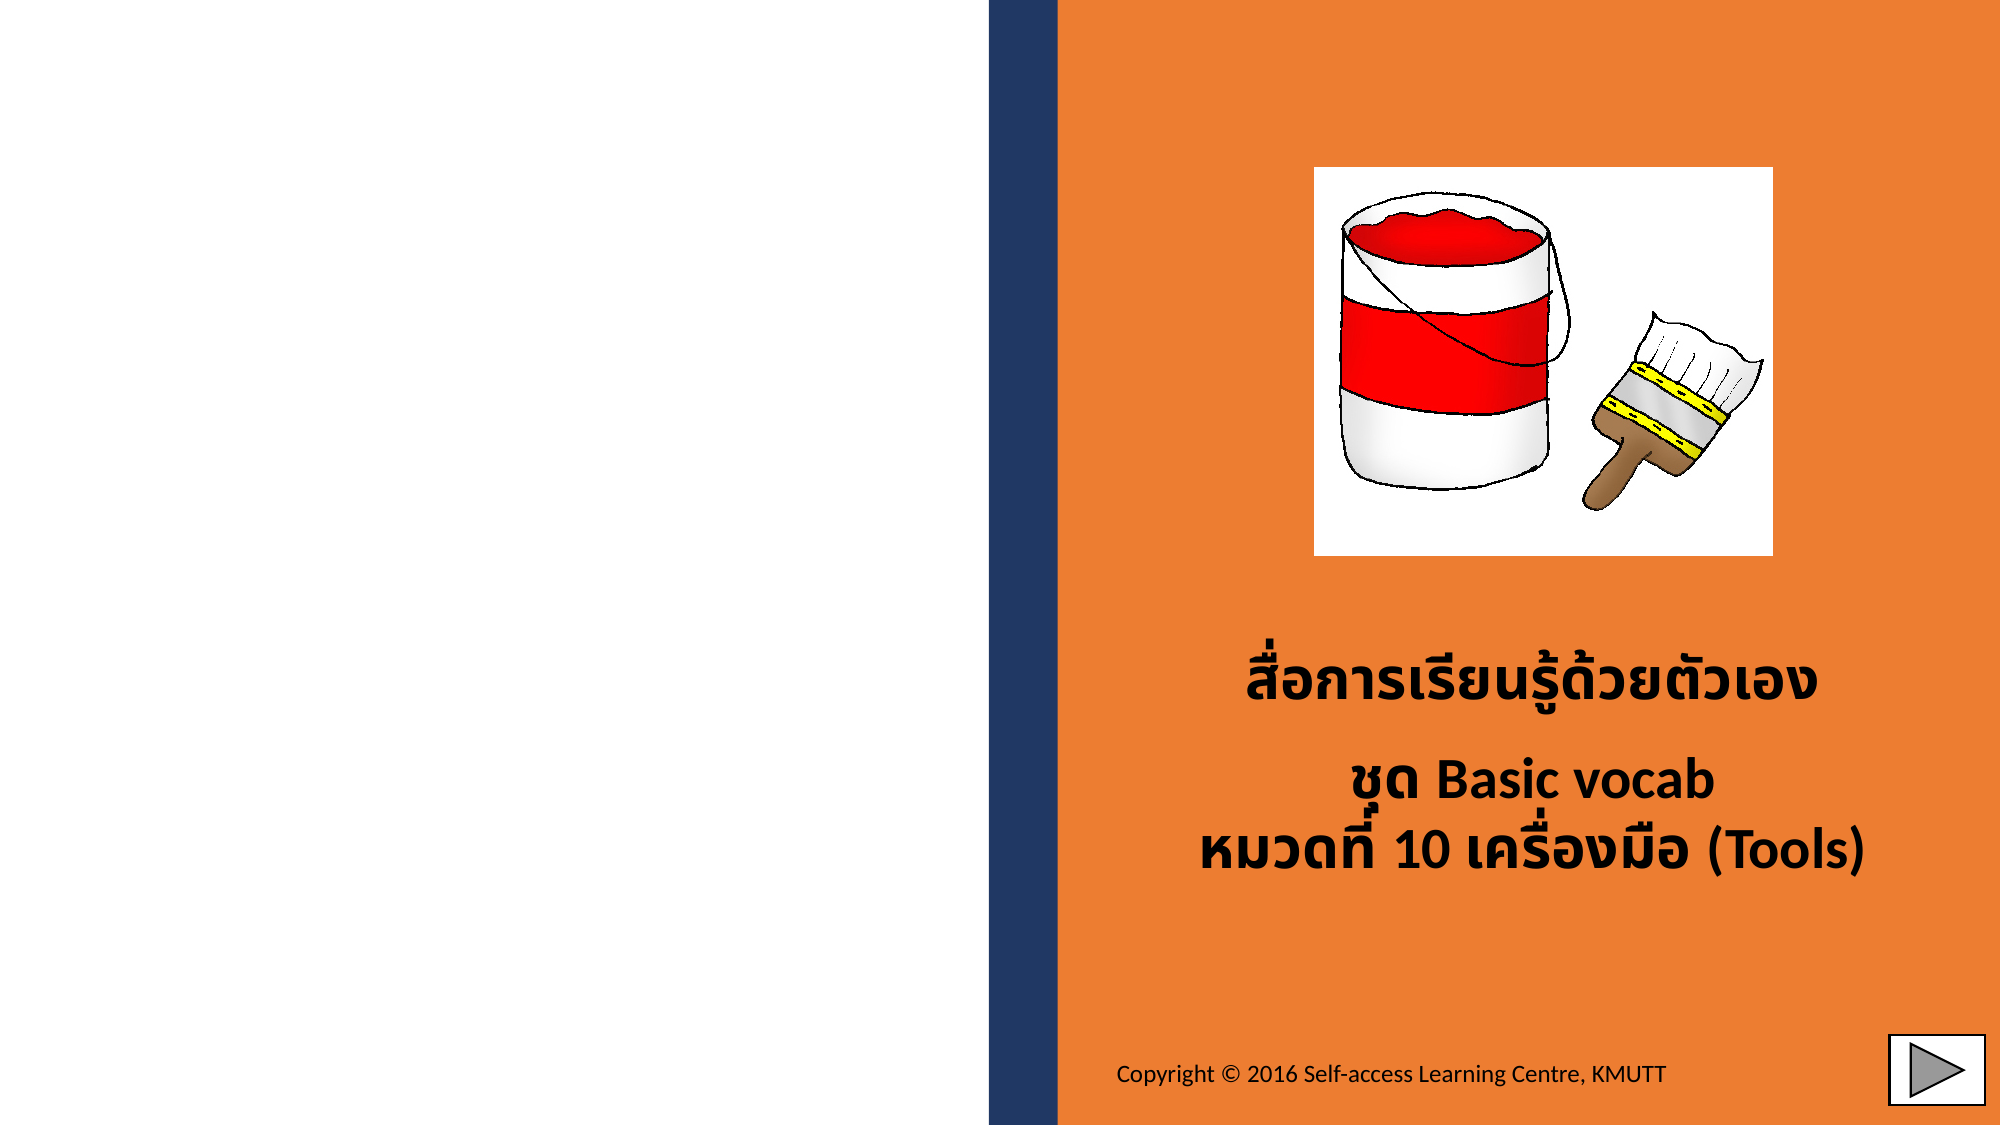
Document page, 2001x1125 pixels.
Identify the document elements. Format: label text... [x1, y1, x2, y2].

text_box [1888, 1034, 1986, 1106]
text_box [988, 0, 1057, 1125]
text_box Copyright © 2016 Self-access Learning Centre, KMUTT [1100, 1049, 1741, 1097]
picture [1314, 167, 1773, 556]
text_box สื่อการเรียนรู้ด้วยตัวเอง ชุด Basic vocab หมวดที่ 10 เครื่องมือ (Tools) [1057, 0, 2000, 1125]
